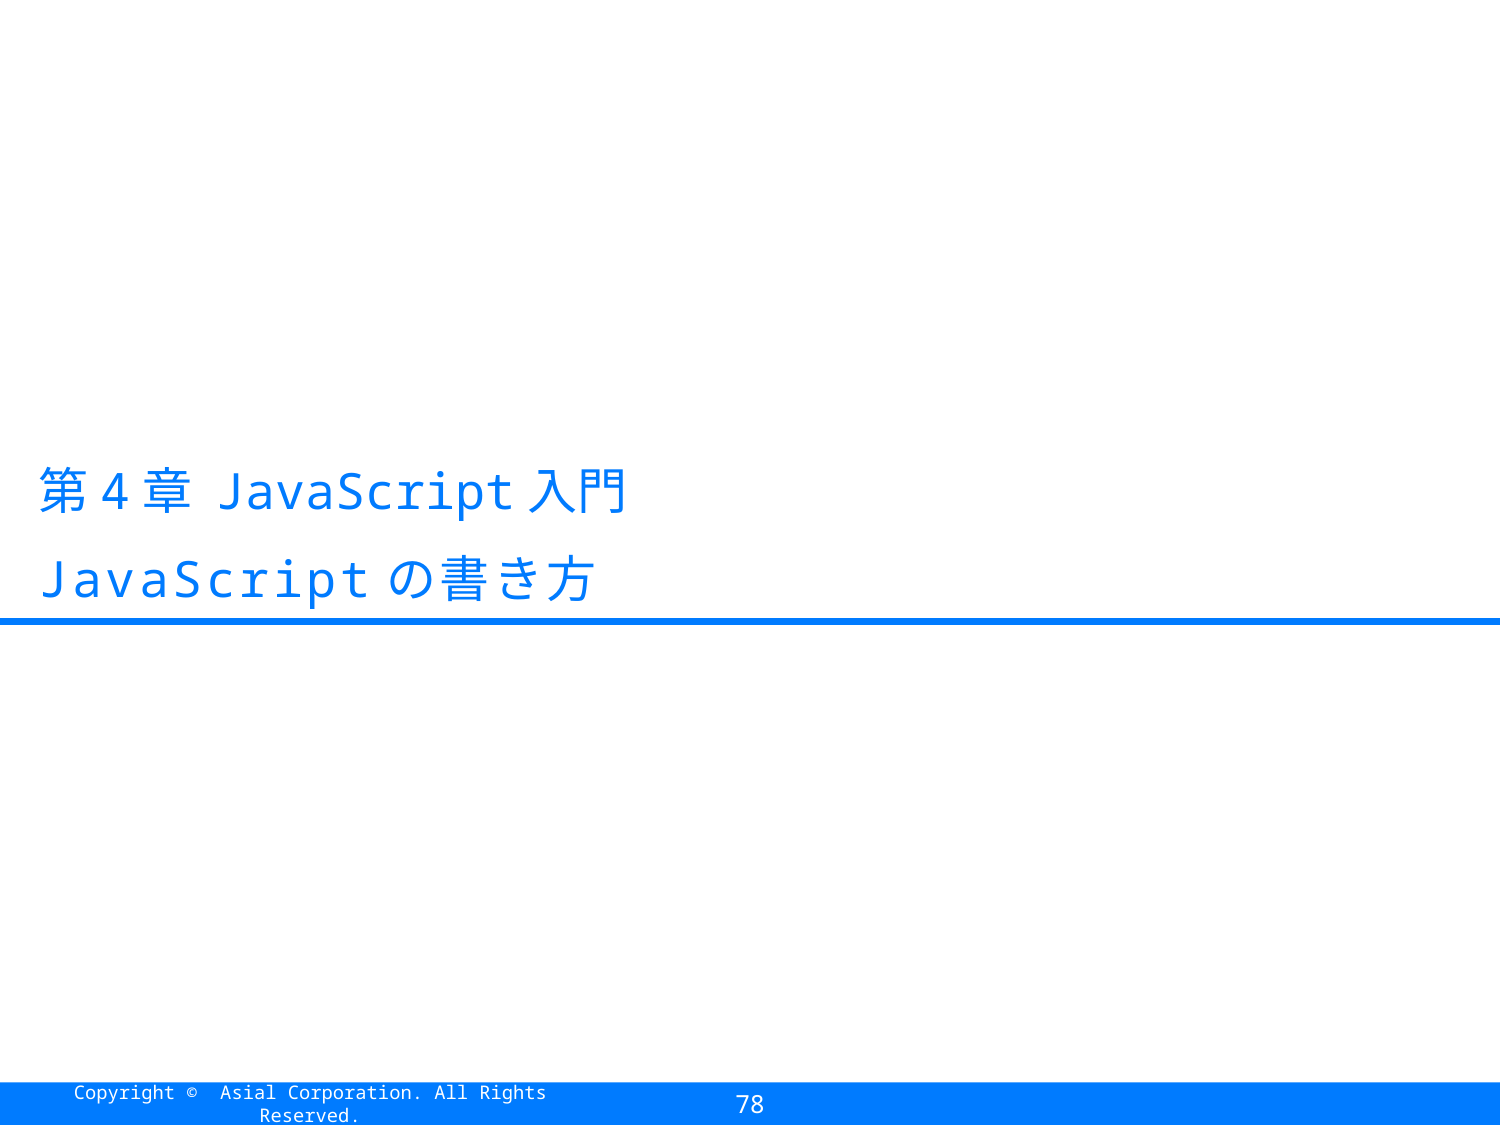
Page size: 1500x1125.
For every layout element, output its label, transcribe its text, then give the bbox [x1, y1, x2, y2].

title JavaScriptの書き方 [23, 538, 1500, 616]
slide_number 78 [581, 1075, 919, 1125]
list 第4章 JavaScript入門 [23, 444, 1500, 536]
